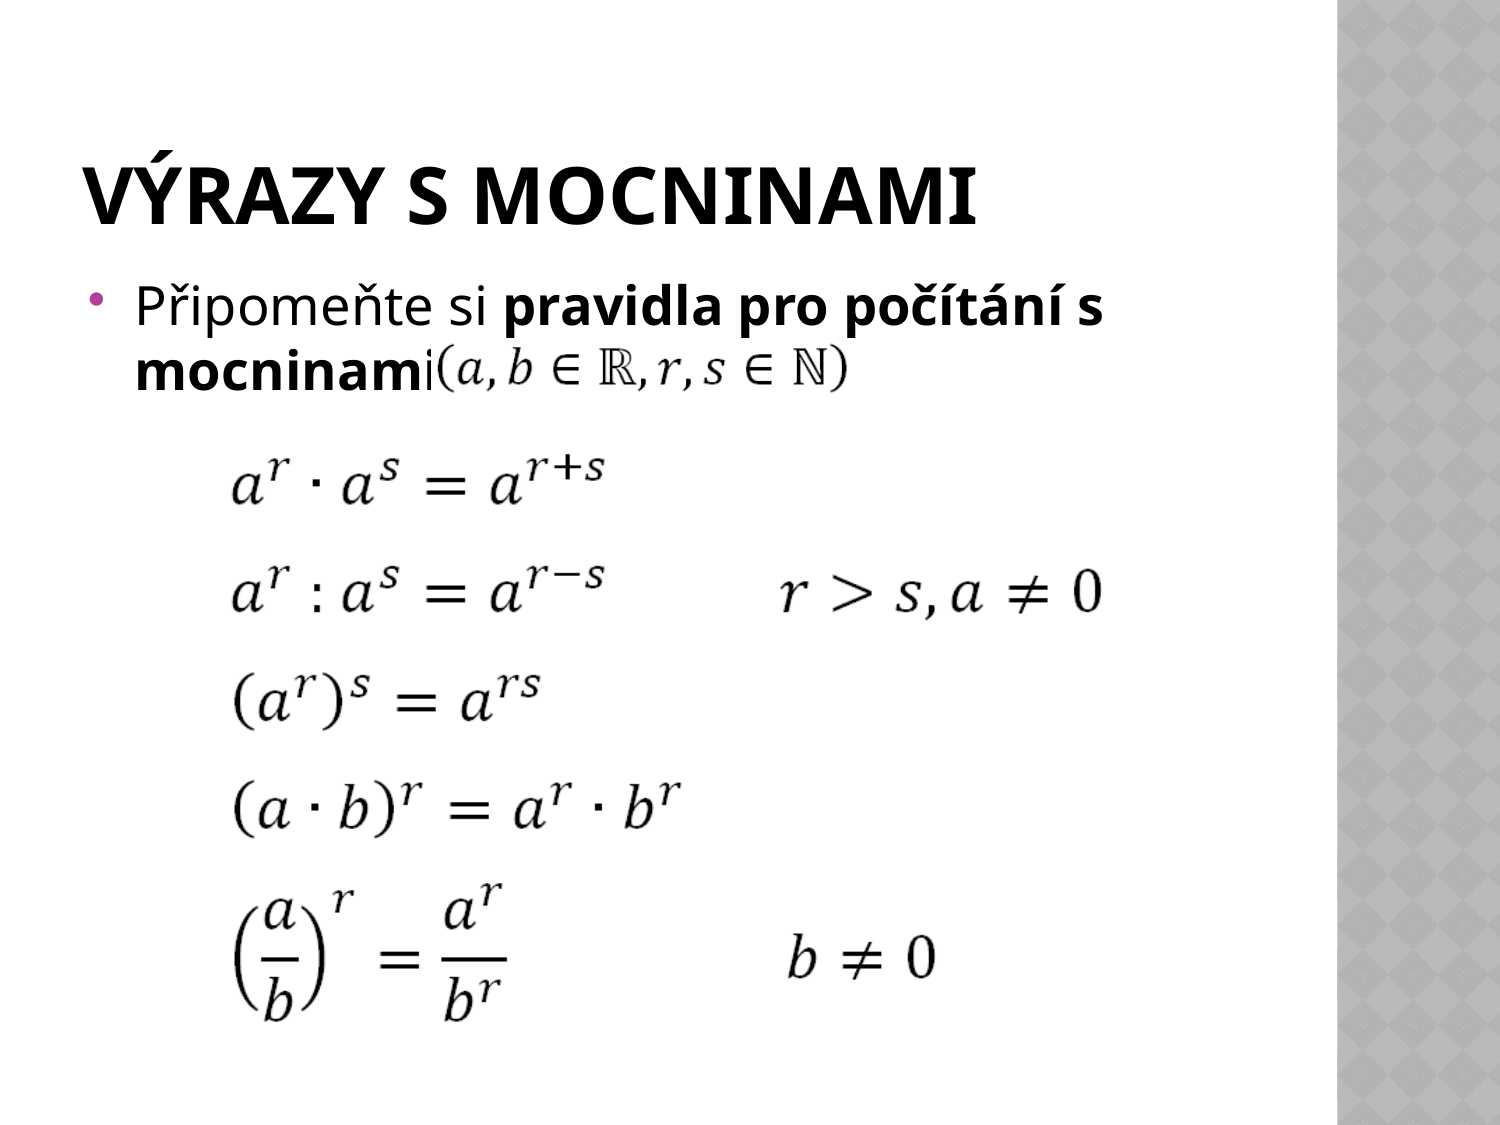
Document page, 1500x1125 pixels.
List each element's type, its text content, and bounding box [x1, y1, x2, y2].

picture [218, 432, 1119, 1040]
list Připomeňte si pravidla pro počítání s mocninami [75, 264, 1263, 1059]
picture [430, 337, 857, 402]
title Výrazy s mocninami [75, 52, 1263, 240]
